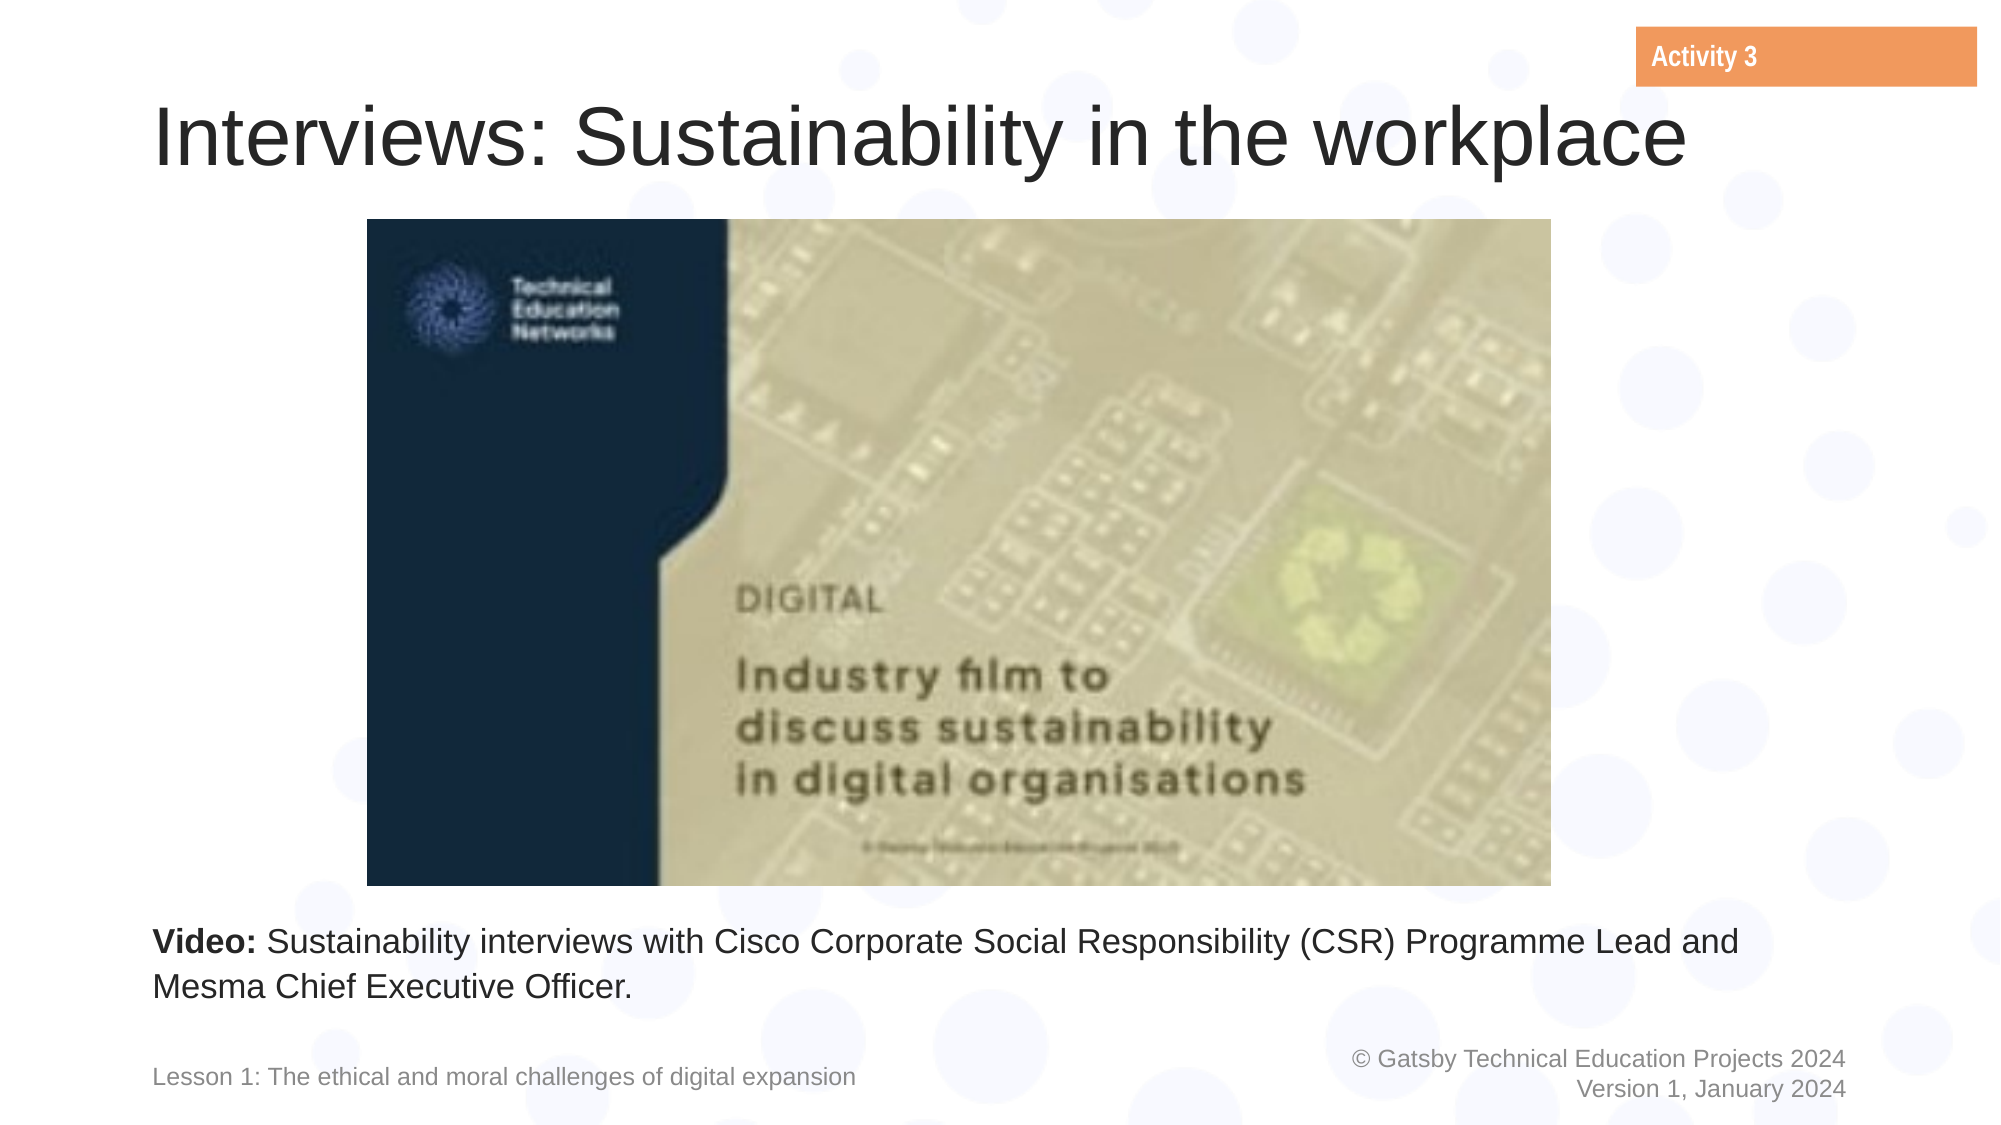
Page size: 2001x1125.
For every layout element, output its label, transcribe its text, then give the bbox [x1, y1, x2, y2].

title Interviews: Sustainability in the workplace [137, 30, 1863, 248]
list Activity 3 [1636, 26, 1978, 87]
list Video: Sustainability interviews with Cisco Corporate Social Responsibility (CSR) Programme Lead and Mesma Chief Executive Officer. [137, 908, 1863, 1014]
list Lesson 1: The ethical and moral challenges of digital expansion [137, 1046, 1000, 1103]
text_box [366, 218, 1552, 887]
